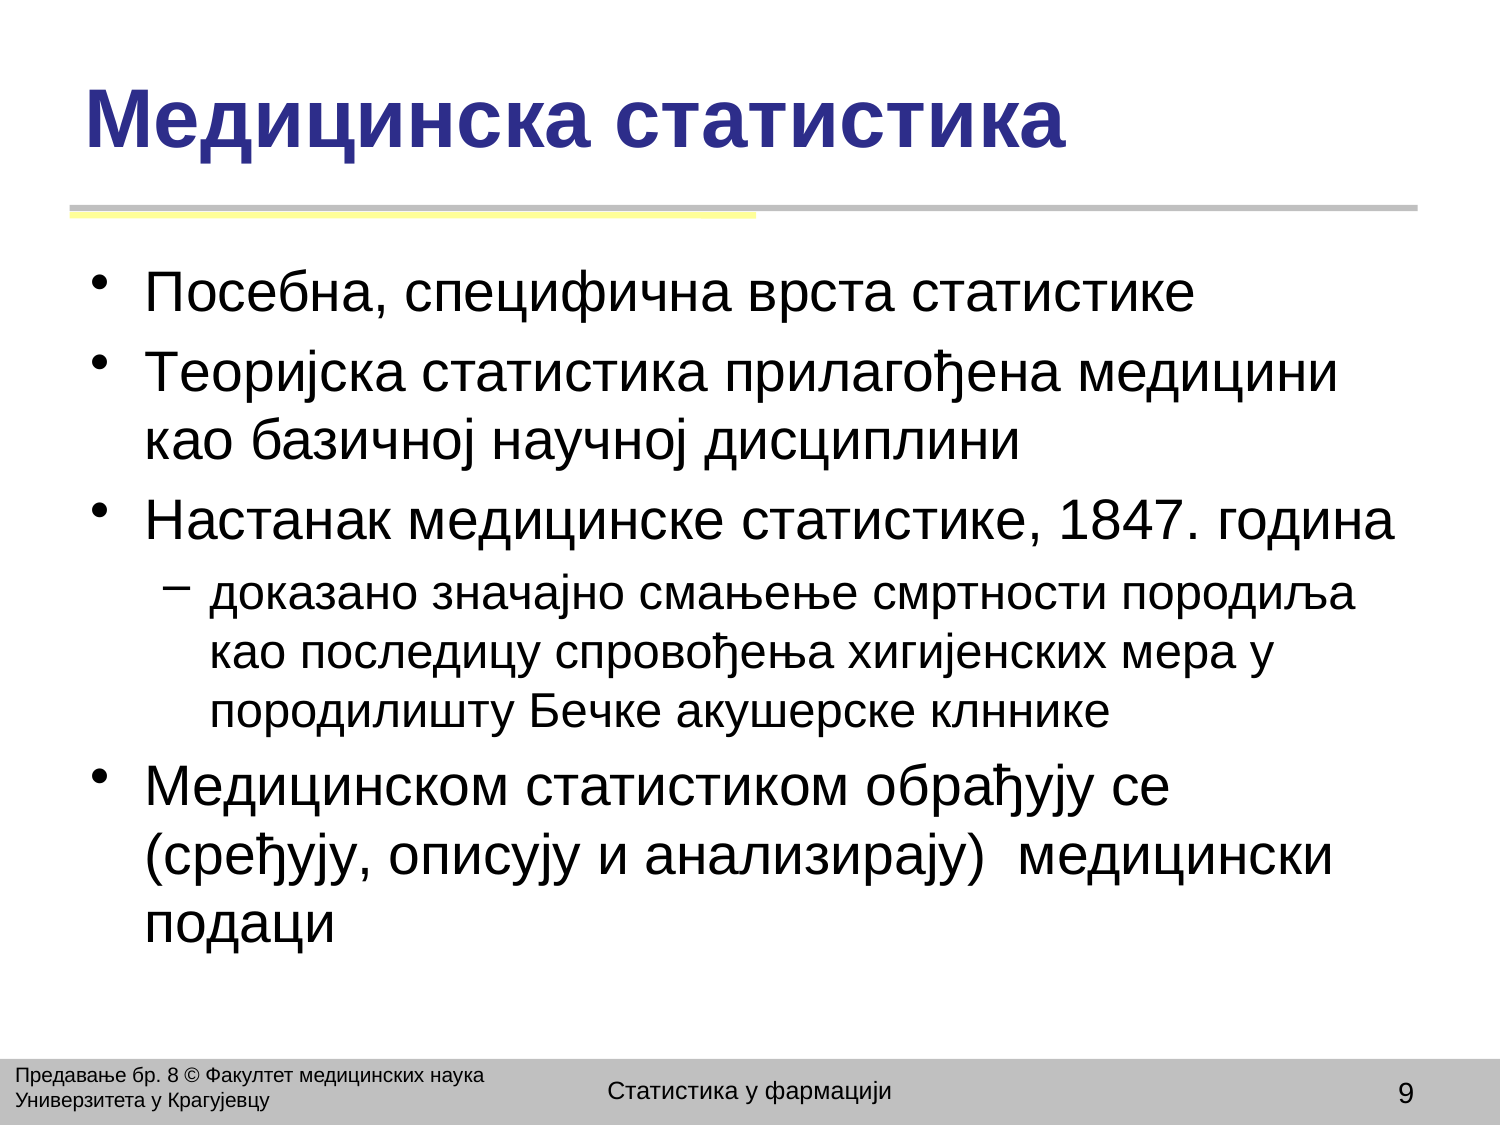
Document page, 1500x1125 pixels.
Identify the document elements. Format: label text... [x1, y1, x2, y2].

list Посебна, специфична врста статистике Теоријска статистика прилагођена медицини као базичној научној дисциплини Настанак медицинске статистике, 1847. година доказано значајно смањење смртности породиља као последицу спровођења хигијенских мера у породилишту Бечке акушерске клннике Медицинском статистиком обрађују се (сређују, описују и анализирају) медицински подаци [74, 246, 1426, 1023]
slide_number 9 [1079, 1066, 1430, 1125]
title Медицинска статистика [69, 19, 1426, 208]
footer Статистика у фармацији [512, 1066, 988, 1125]
slide_number Предавање бр. 8 © Факултет медицинских наука Универзитета у Крагујевцу [0, 1053, 631, 1108]
